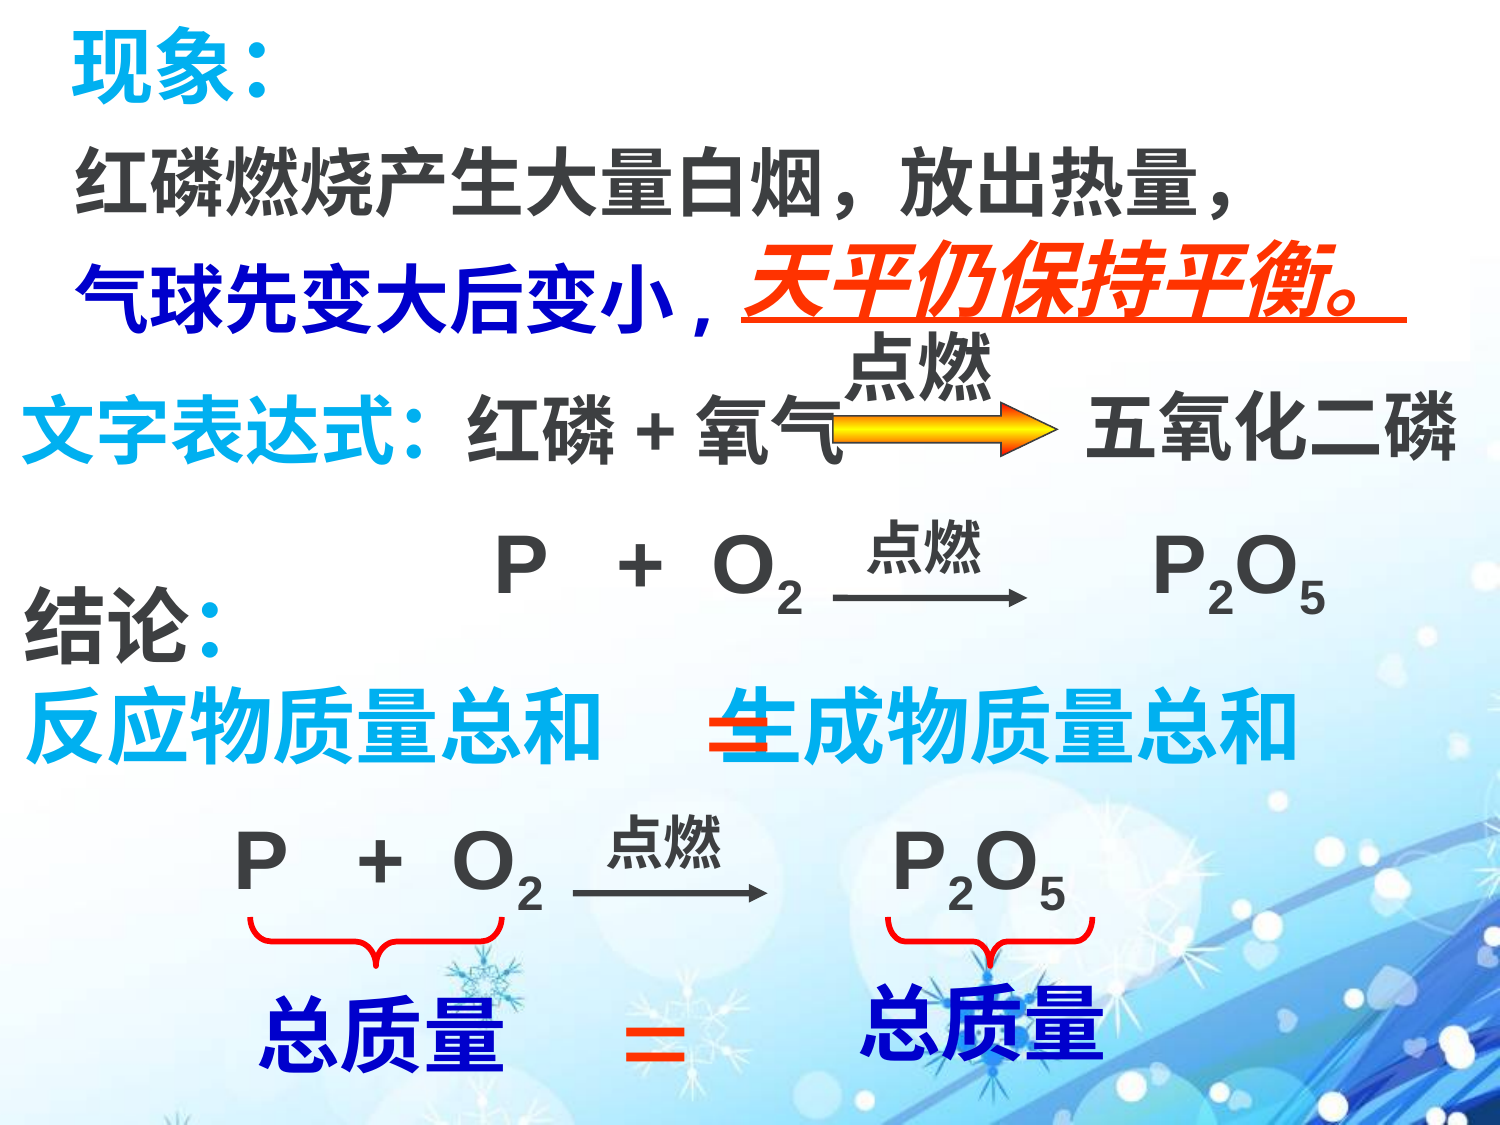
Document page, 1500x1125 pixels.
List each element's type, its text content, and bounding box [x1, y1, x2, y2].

picture [0, 13, 1500, 1125]
text_box 结论： 反应物质量总和 生成物质量总和 [8, 567, 1500, 764]
text_box 红磷燃烧产生大量白烟，放出热量， 气球先变大后变小, [59, 101, 1471, 312]
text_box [5, 314, 1500, 492]
text_box 总质量 [242, 976, 585, 1091]
text_box [250, 922, 502, 966]
text_box = [608, 955, 705, 1118]
text_box [888, 922, 1093, 964]
text_box = [690, 645, 788, 797]
picture [362, 13, 1500, 220]
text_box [478, 503, 1500, 619]
text_box 总质量 [842, 964, 1247, 1079]
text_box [218, 798, 1247, 915]
text_box 天平仍保持平衡。 [726, 220, 1500, 312]
text_box 现象： [55, 7, 362, 122]
